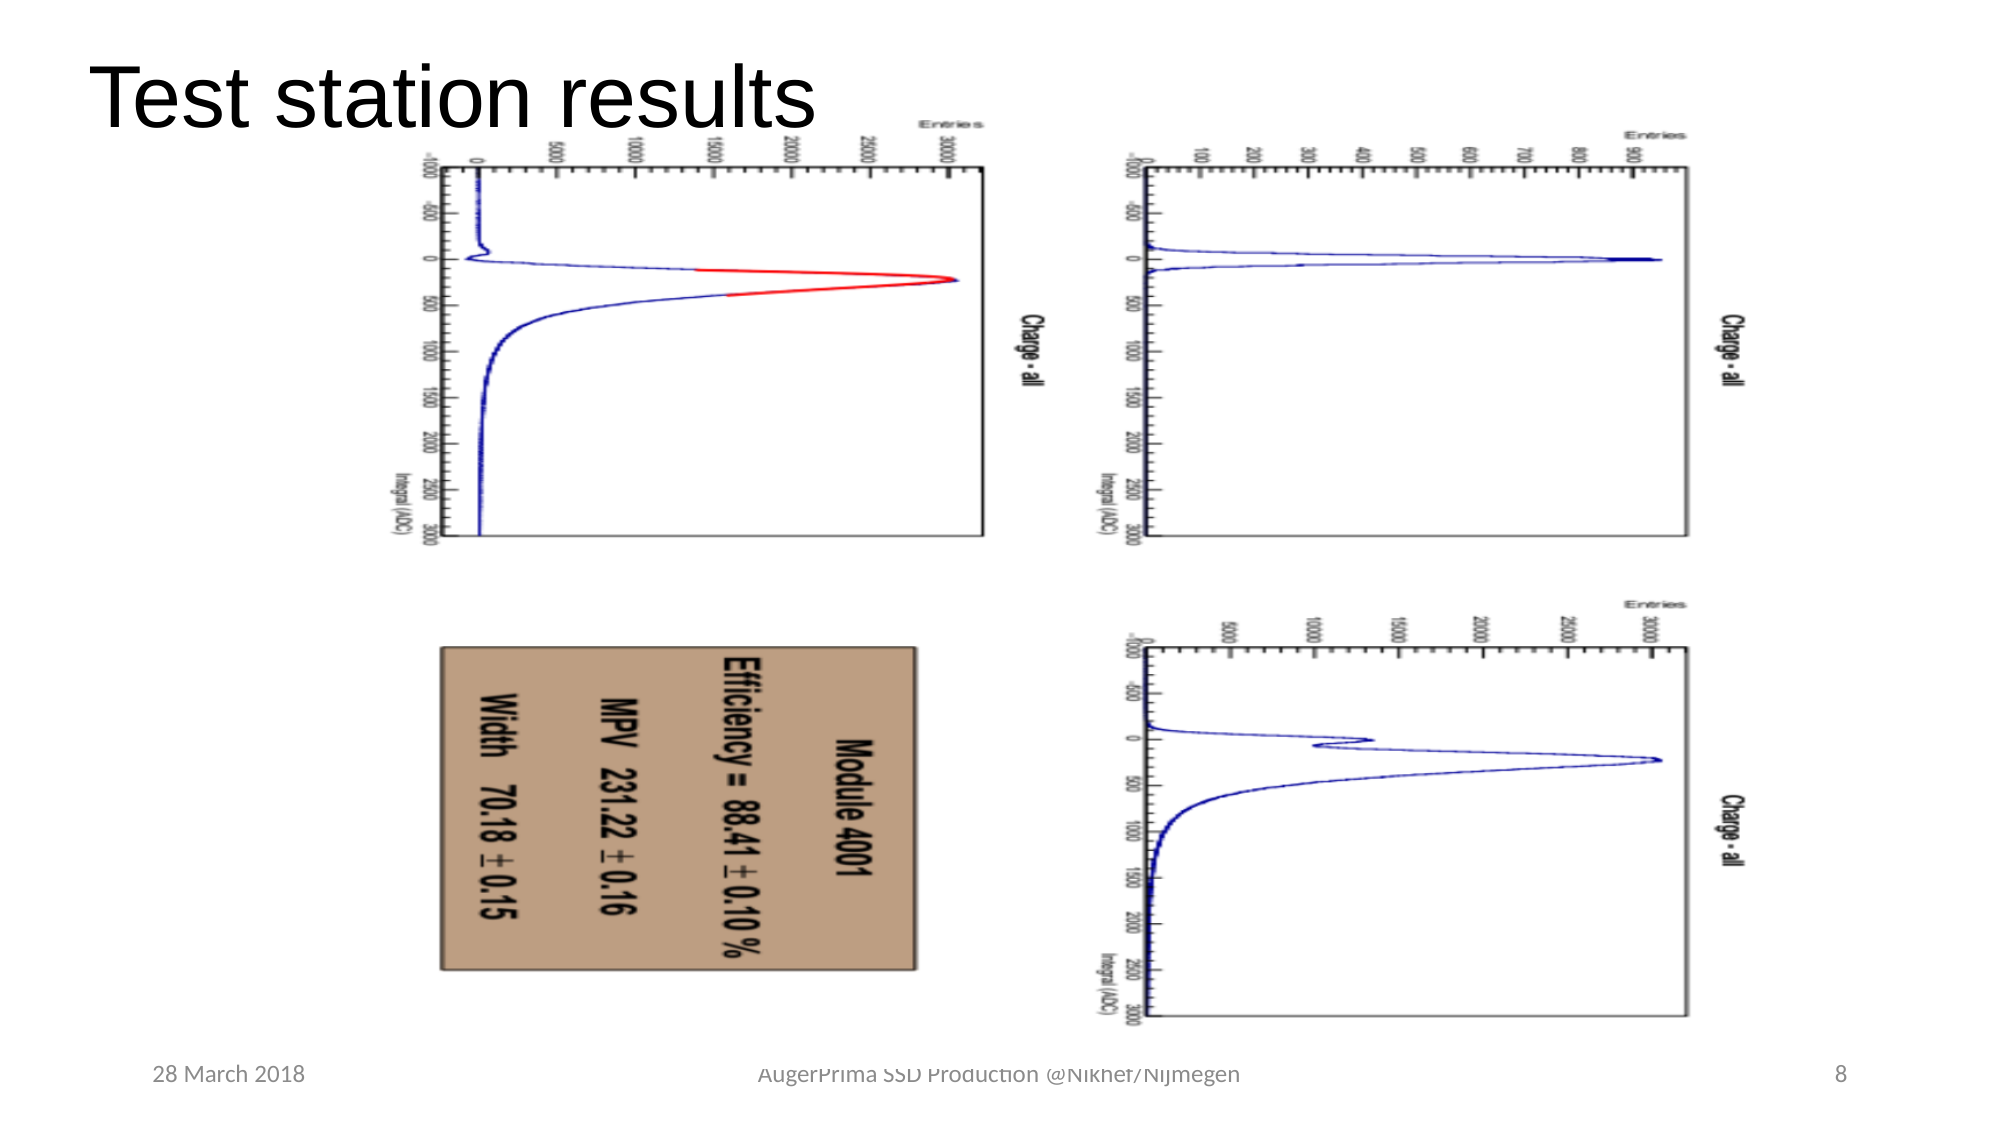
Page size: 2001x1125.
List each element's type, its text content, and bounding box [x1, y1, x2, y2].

title Test station results [1546, 43, 1949, 154]
slide_number 8 [1546, 1042, 1863, 1103]
title Test station results [73, 43, 588, 154]
picture [588, 0, 1546, 1125]
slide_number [137, 1042, 588, 1103]
